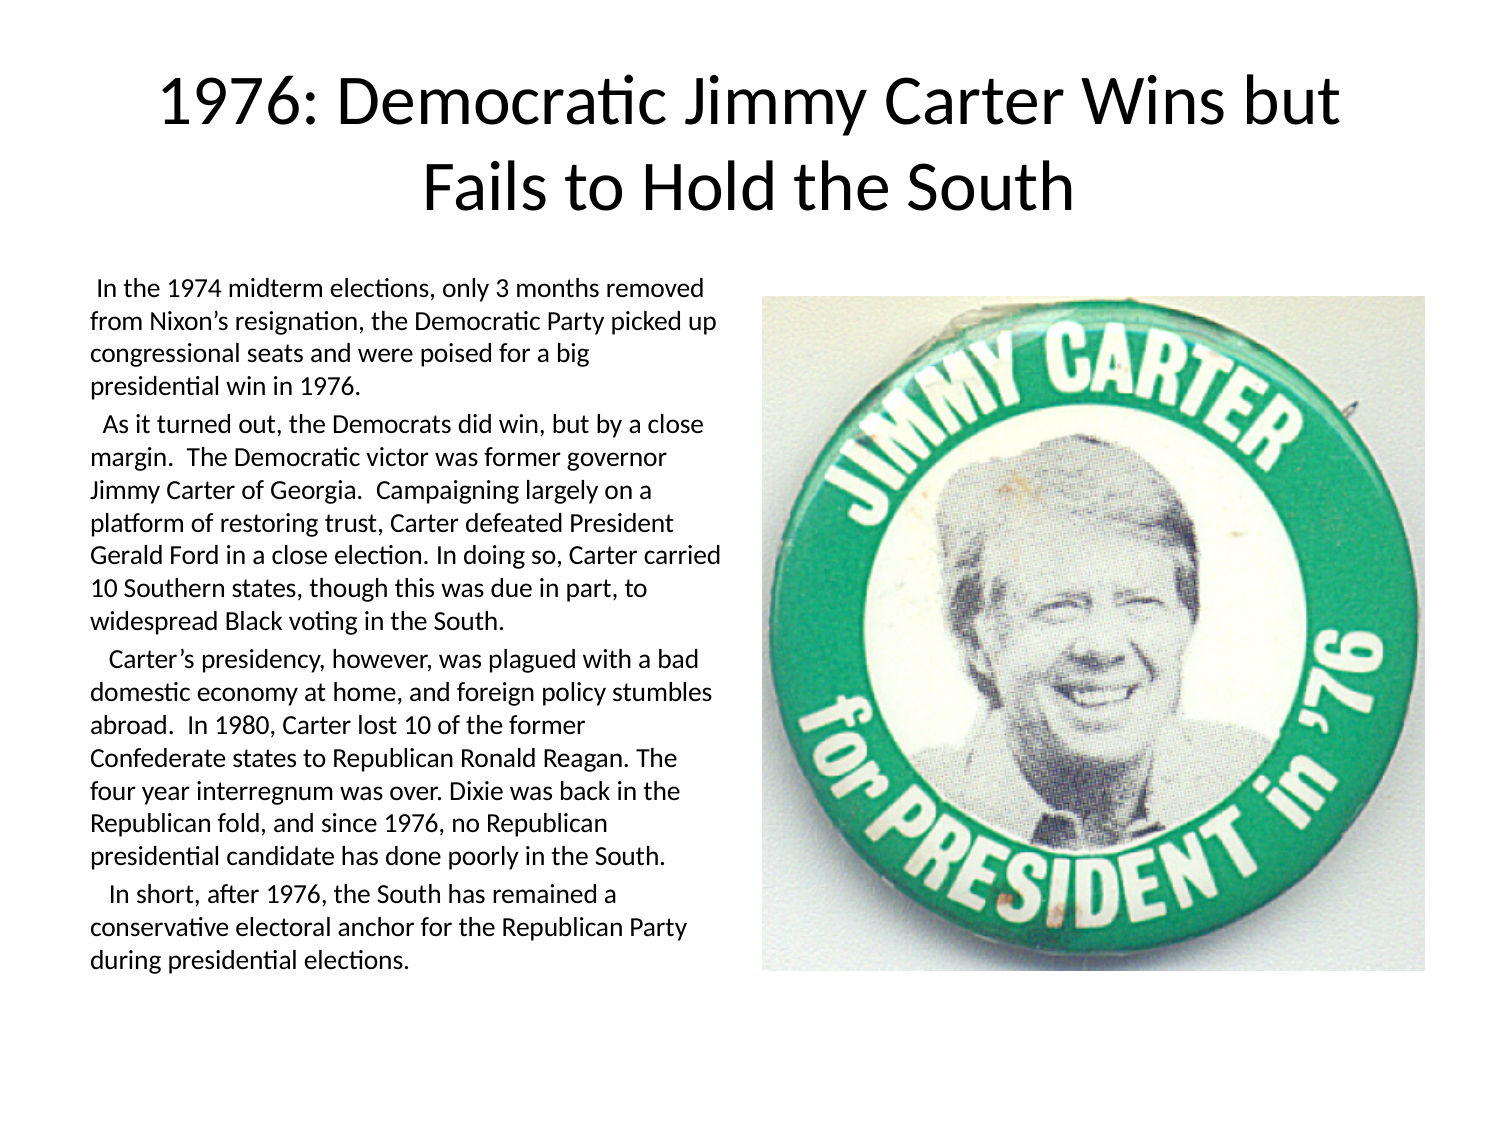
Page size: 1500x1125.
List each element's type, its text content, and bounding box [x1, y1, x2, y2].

title 1976: Democratic Jimmy Carter Wins but Fails to Hold the South [75, 45, 1425, 233]
list In the 1974 midterm elections, only 3 months removed from Nixon’s resignation, the Democratic Party picked up congressional seats and were poised for a big presidential win in 1976. As it turned out, the Democrats did win, but by a close margin. The Democratic victor was former governor Jimmy Carter of Georgia. Campaigning largely on a platform of restoring trust, Carter defeated President Gerald Ford in a close election. In doing so, Carter carried 10 Southern states, though this was due in part, to widespread Black voting in the South. Carter’s presidency, however, was plagued with a bad domestic economy at home, and foreign policy stumbles abroad. In 1980, Carter lost 10 of the former Confederate states to Republican Ronald Reagan. The four year interregnum was over. Dixie was back in the Republican fold, and since 1976, no Republican presidential candidate has done poorly in the South. In short, after 1976, the South has remained a conservative electoral anchor for the Republican Party during presidential elections. [75, 262, 738, 1005]
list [762, 262, 1426, 1006]
